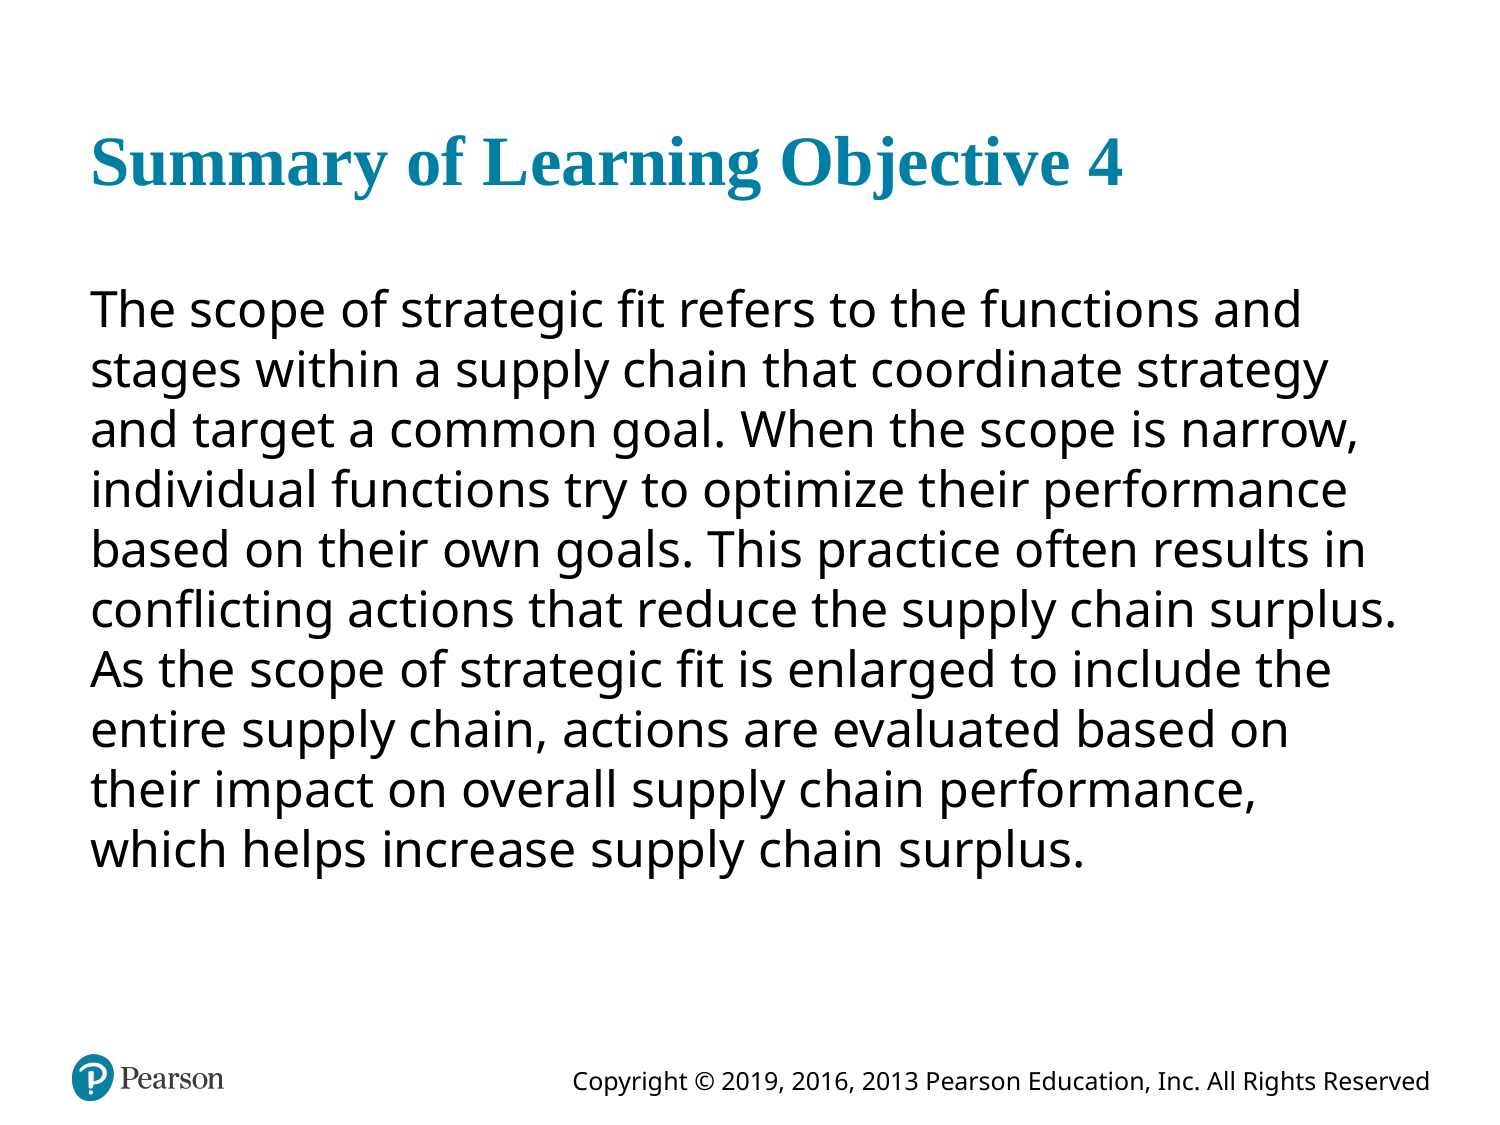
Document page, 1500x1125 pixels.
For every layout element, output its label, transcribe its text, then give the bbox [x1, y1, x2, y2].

picture [98, 1054, 224, 1101]
picture [72, 1087, 83, 1101]
picture [72, 1054, 88, 1070]
title Summary of Learning Objective 4 [75, 0, 1425, 216]
picture [80, 1063, 106, 1088]
list The scope of strategic fit refers to the functions and stages within a supply chain that coordinate strategy and target a common goal. When the scope is narrow, individual functions try to optimize their performance based on their own goals. This practice often results in conflicting actions that reduce the supply chain surplus. As the scope of strategic fit is enlarged to include the entire supply chain, actions are evaluated based on their impact on overall supply chain performance, which helps increase supply chain surplus. [75, 262, 1425, 931]
